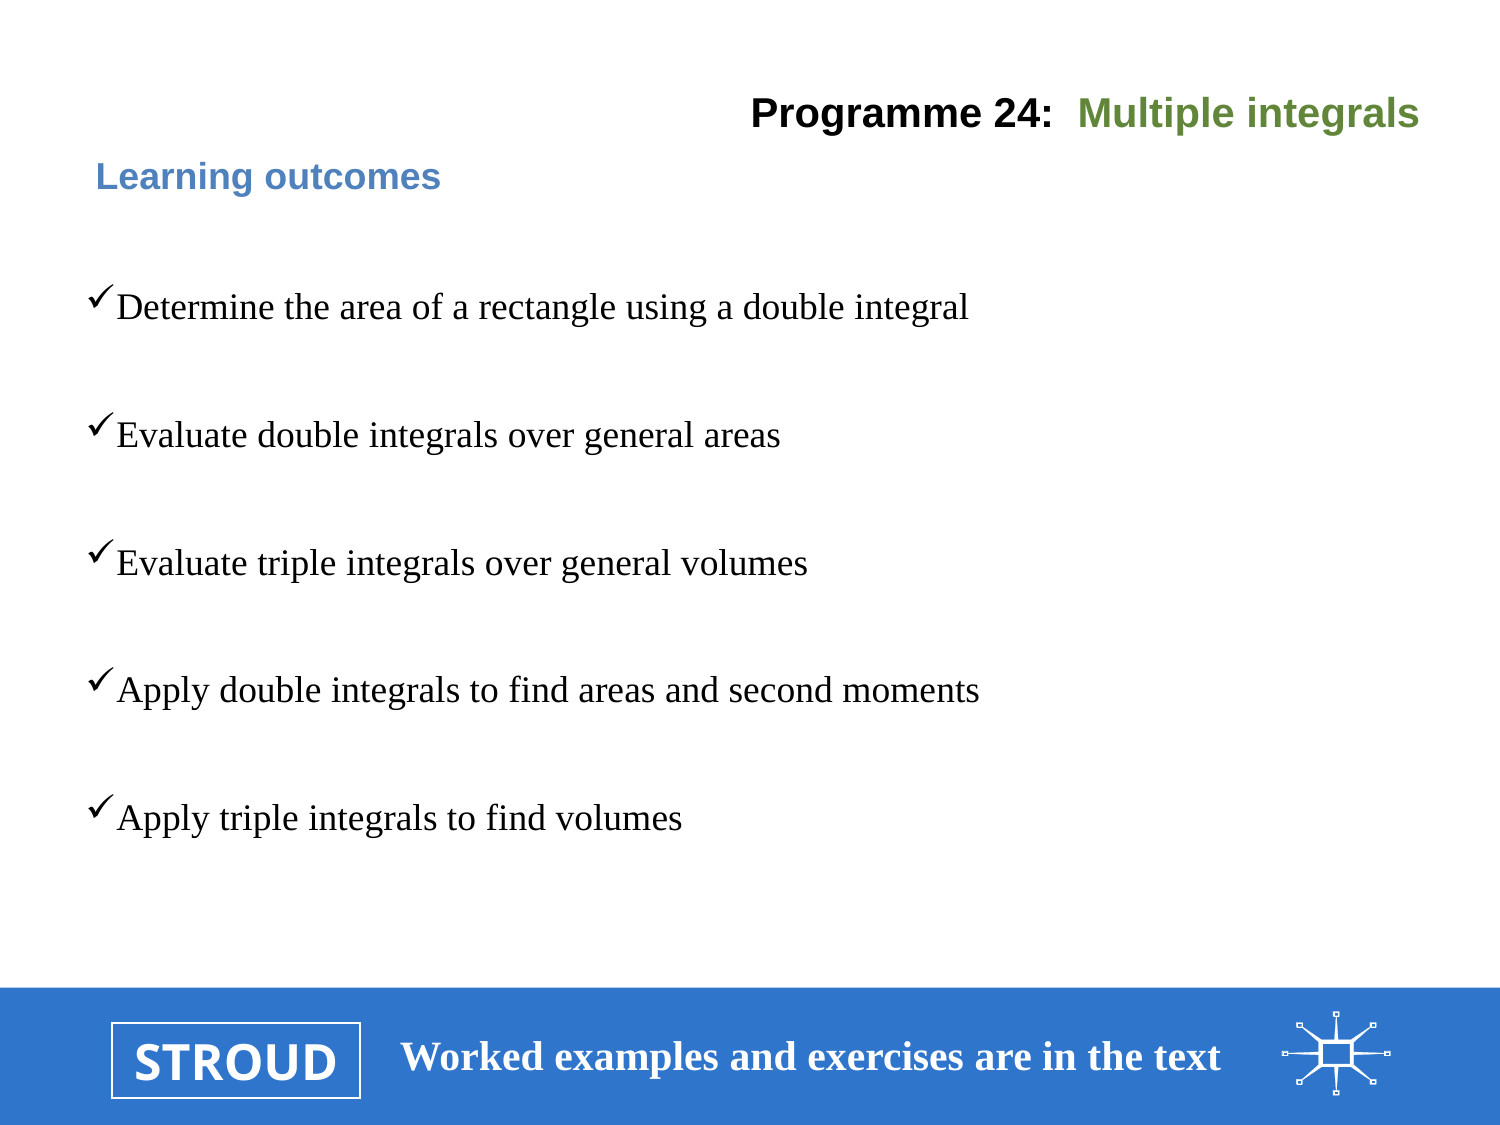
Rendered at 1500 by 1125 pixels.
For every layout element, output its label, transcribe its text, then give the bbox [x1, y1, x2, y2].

text_box Learning outcomes [80, 144, 755, 204]
text_box Determine the area of a rectangle using a double integral Evaluate double integrals over general areas Evaluate triple integrals over general volumes Apply double integrals to find areas and second moments Apply triple integrals to find volumes [70, 274, 1443, 845]
